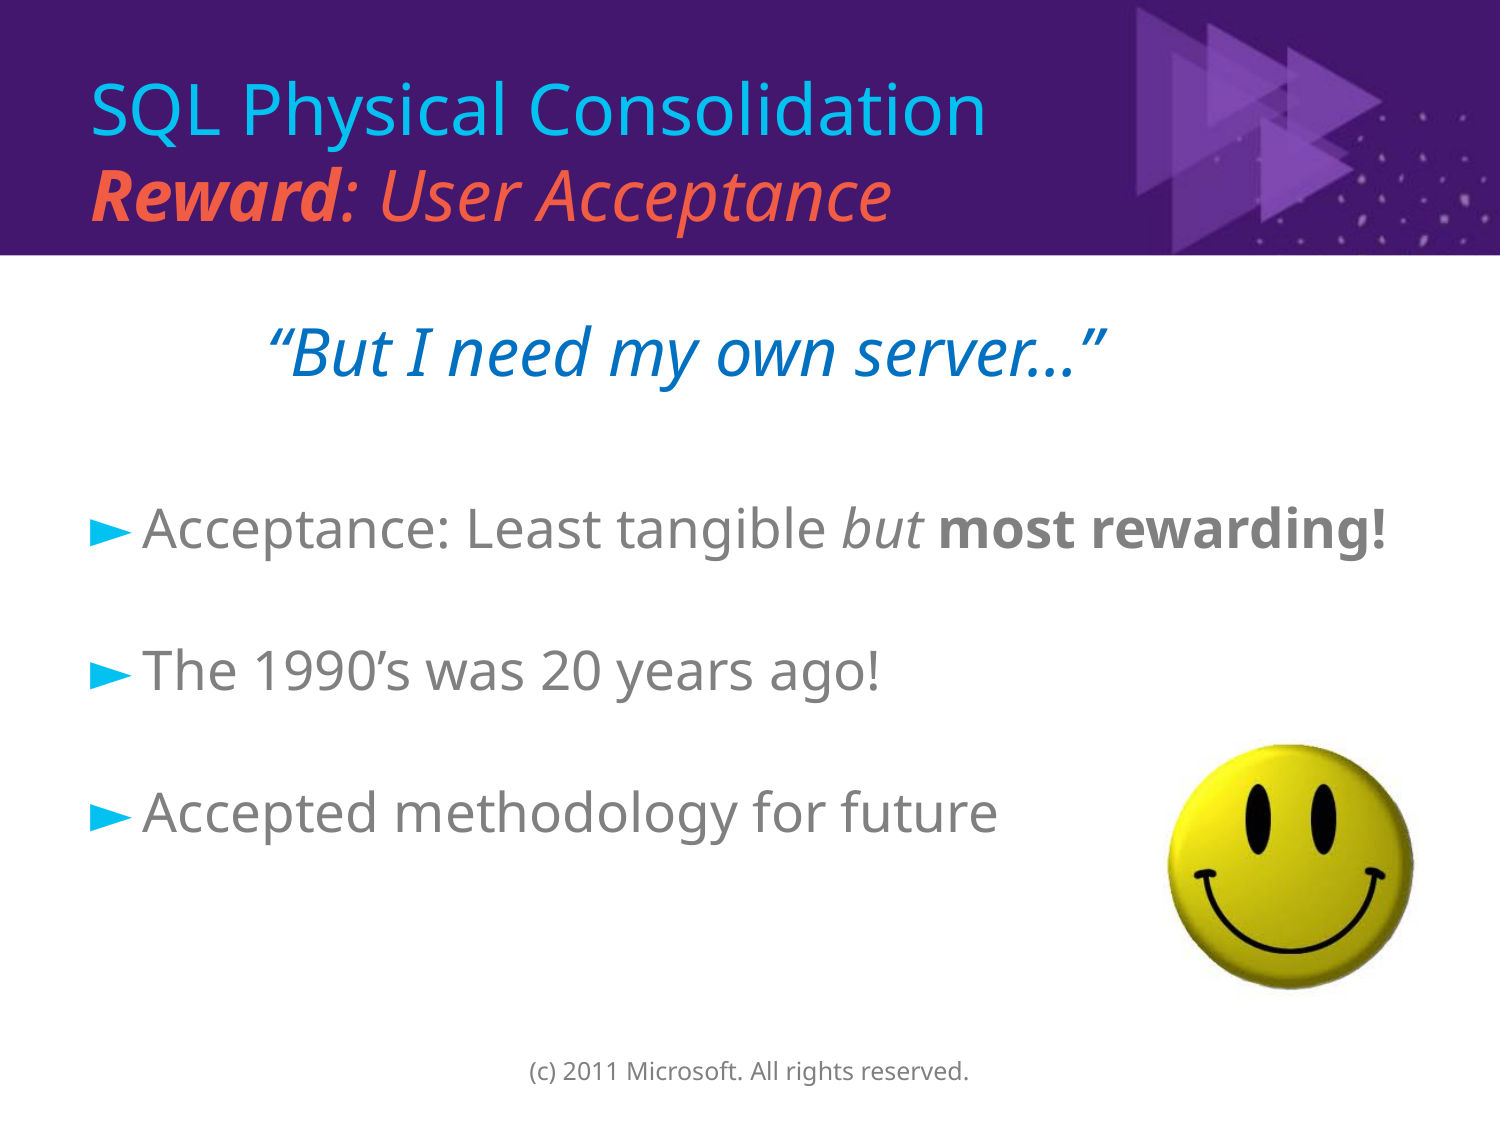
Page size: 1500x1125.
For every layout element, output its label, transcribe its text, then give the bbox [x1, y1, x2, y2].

footer (c) 2011 Microsoft. All rights reserved. [512, 1042, 988, 1103]
title SQL Physical Consolidation Reward: User Acceptance [75, 56, 1425, 244]
picture [1163, 739, 1419, 999]
text_box “But I need my own server…” [76, 302, 1294, 438]
picture [0, 0, 1500, 255]
list Acceptance: Least tangible but most rewarding! The 1990’s was 20 years ago! Accepted methodology for future [75, 420, 1425, 953]
